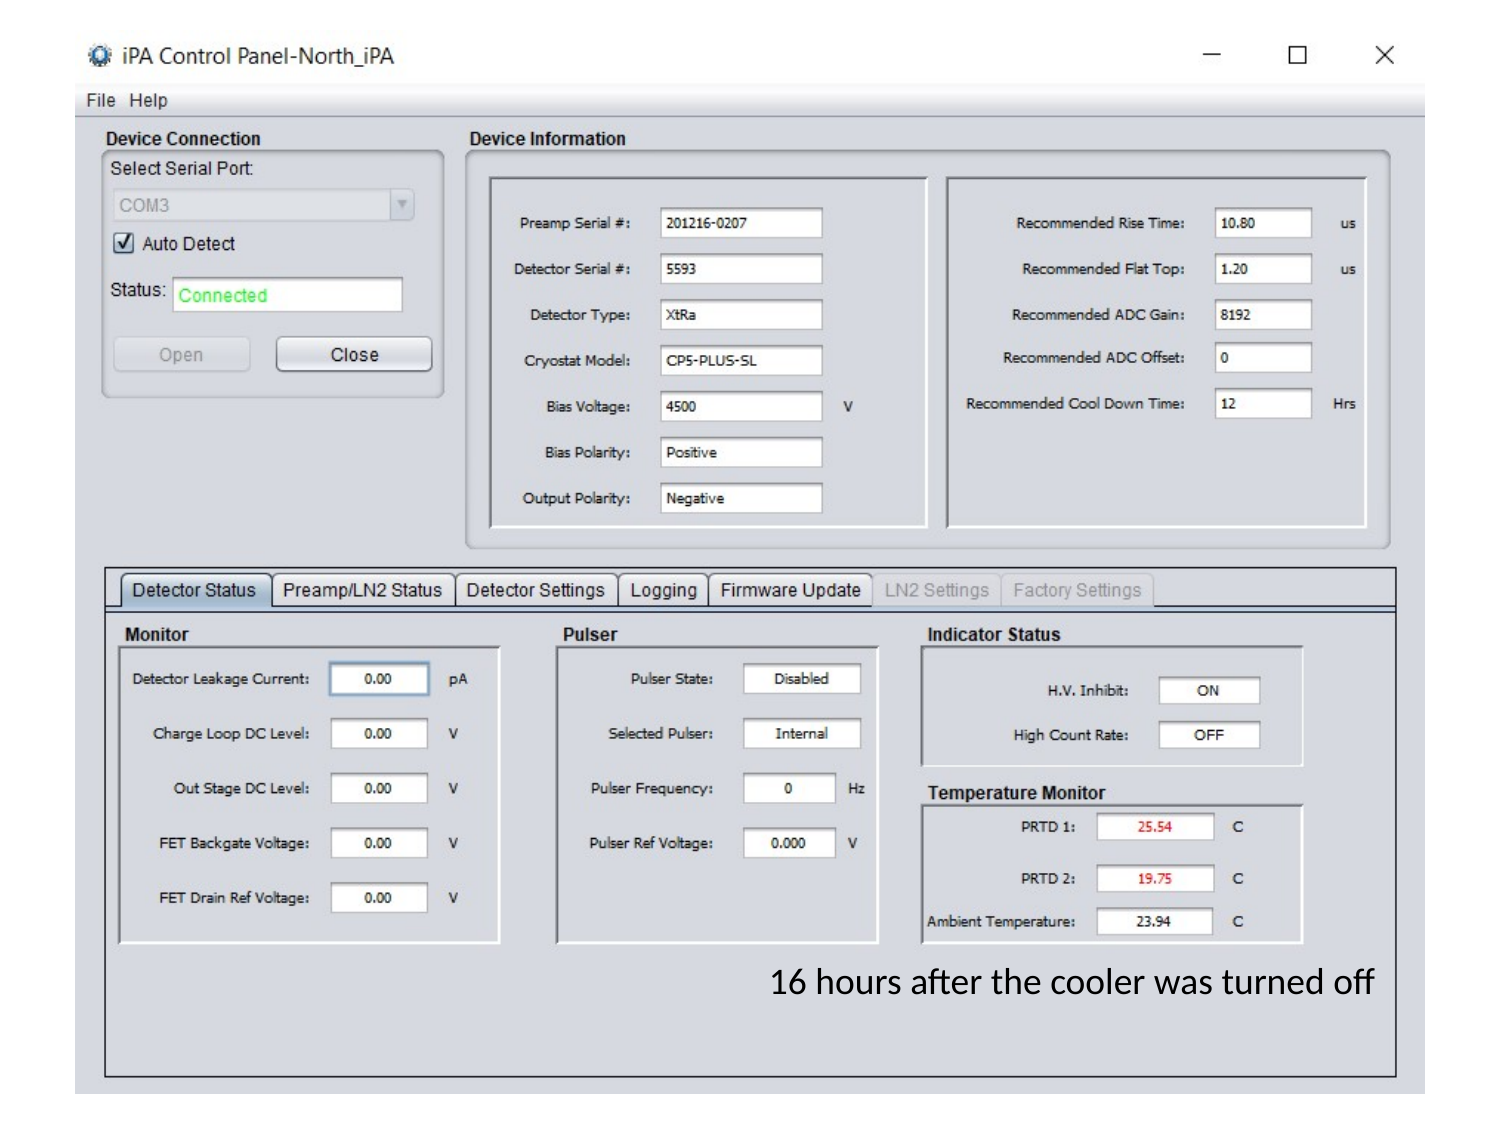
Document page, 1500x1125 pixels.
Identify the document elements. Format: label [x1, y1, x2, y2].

picture [74, 30, 1425, 1095]
